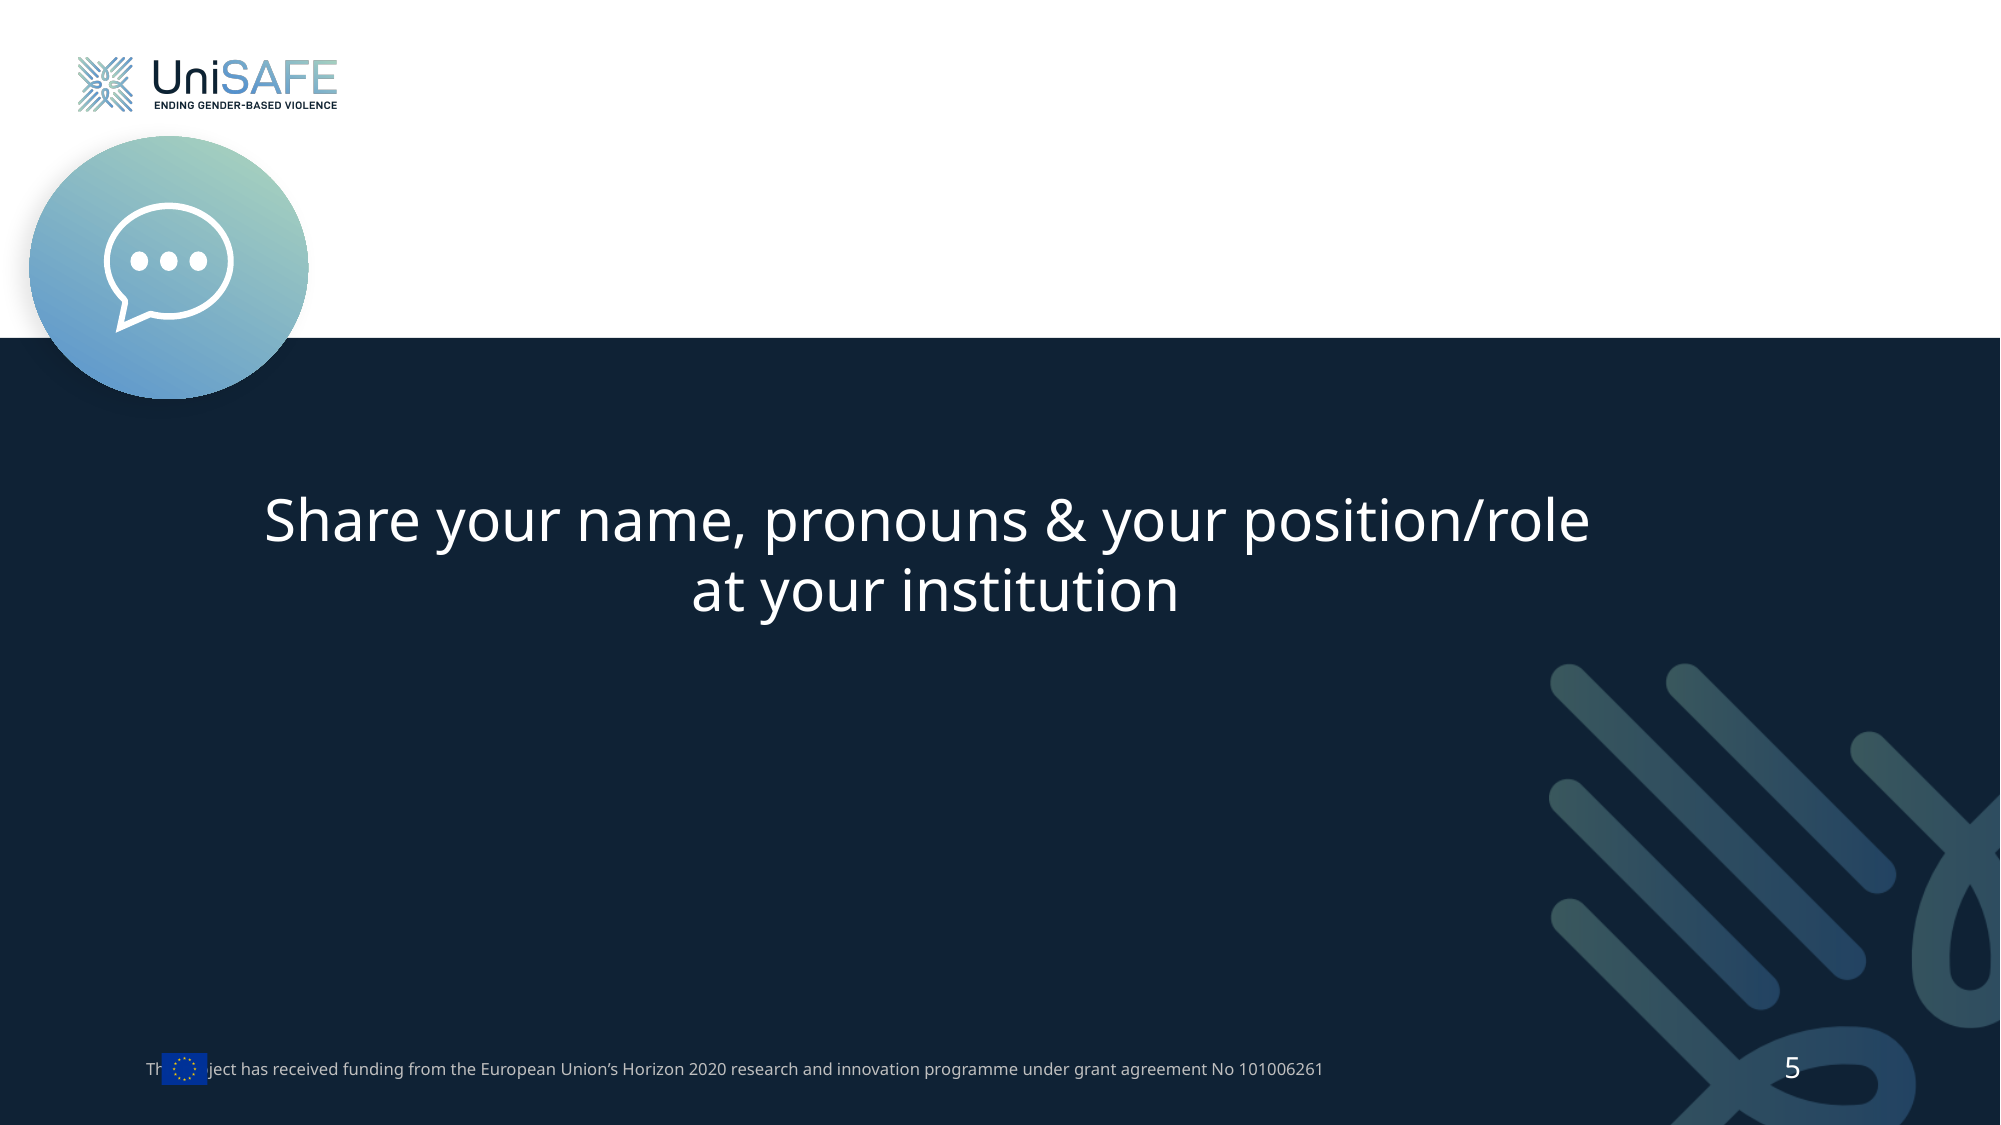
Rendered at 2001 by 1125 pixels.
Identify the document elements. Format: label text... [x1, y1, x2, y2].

text_box [195, 447, 646, 598]
text_box [103, 202, 234, 333]
text_box [28, 135, 310, 401]
picture [78, 57, 337, 112]
text_box Share your name, pronouns & your position/role at your institution [218, 475, 1654, 774]
